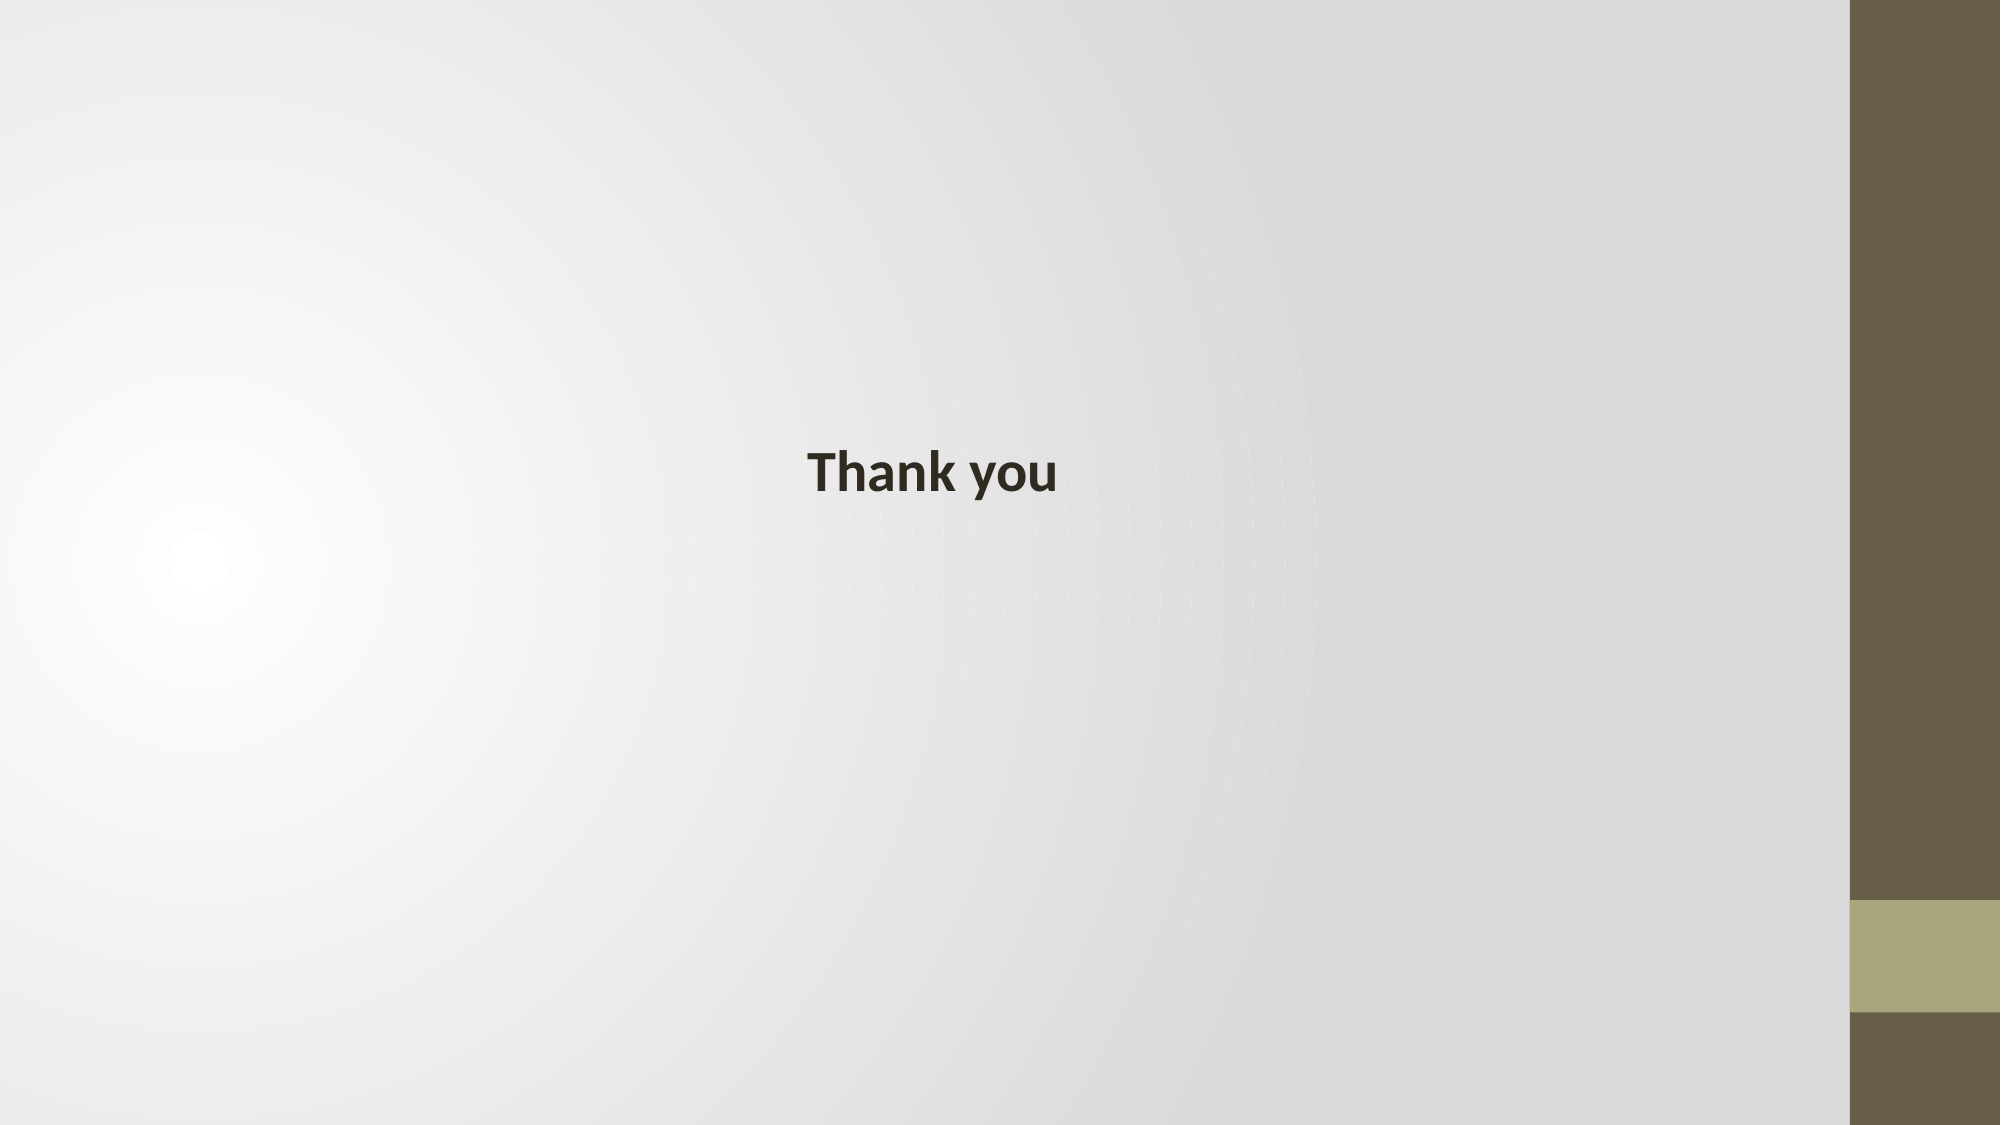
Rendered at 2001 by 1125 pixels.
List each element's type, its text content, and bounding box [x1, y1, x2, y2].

list Thank you [99, 262, 1767, 1050]
